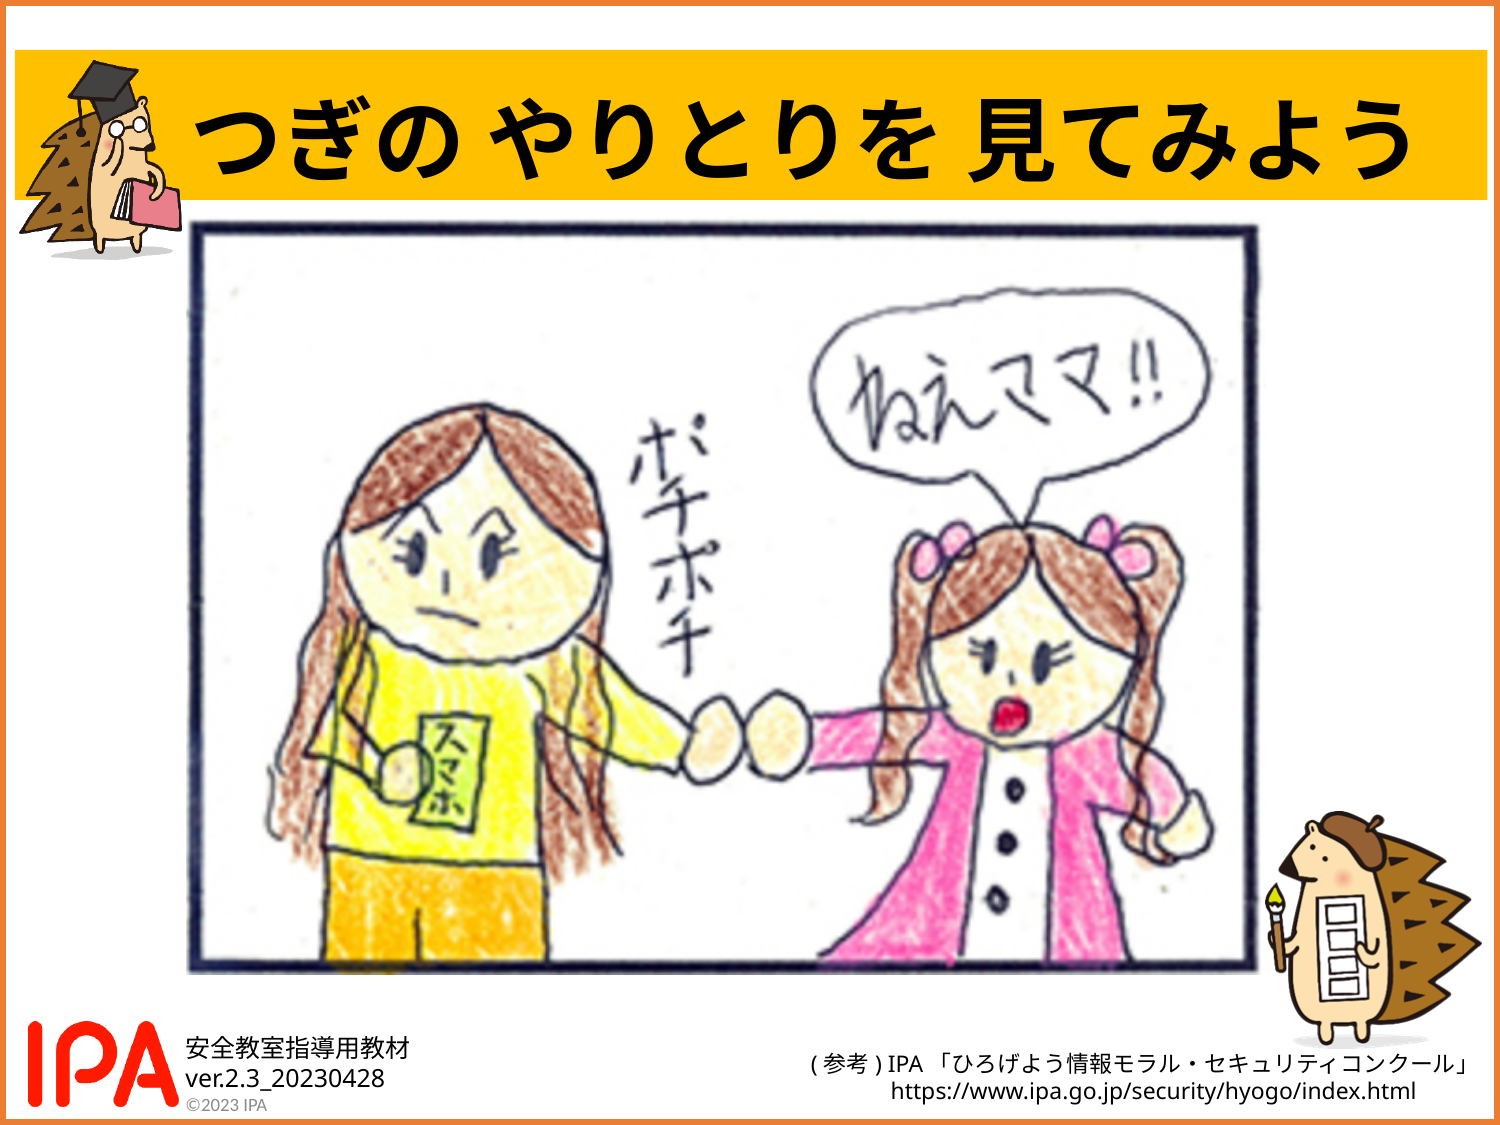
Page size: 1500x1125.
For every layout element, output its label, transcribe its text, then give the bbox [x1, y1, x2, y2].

picture [1265, 811, 1482, 1049]
picture [19, 60, 182, 260]
title つぎの やりとりを 見てみよう [175, 87, 1482, 202]
text_box (参考) IPA「ひろげよう情報モラル・セキュリティコンクール」 https://www.ipa.go.jp/security/hyogo/index.html [796, 1041, 1500, 1112]
picture [28, 1021, 179, 1107]
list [186, 216, 1266, 975]
